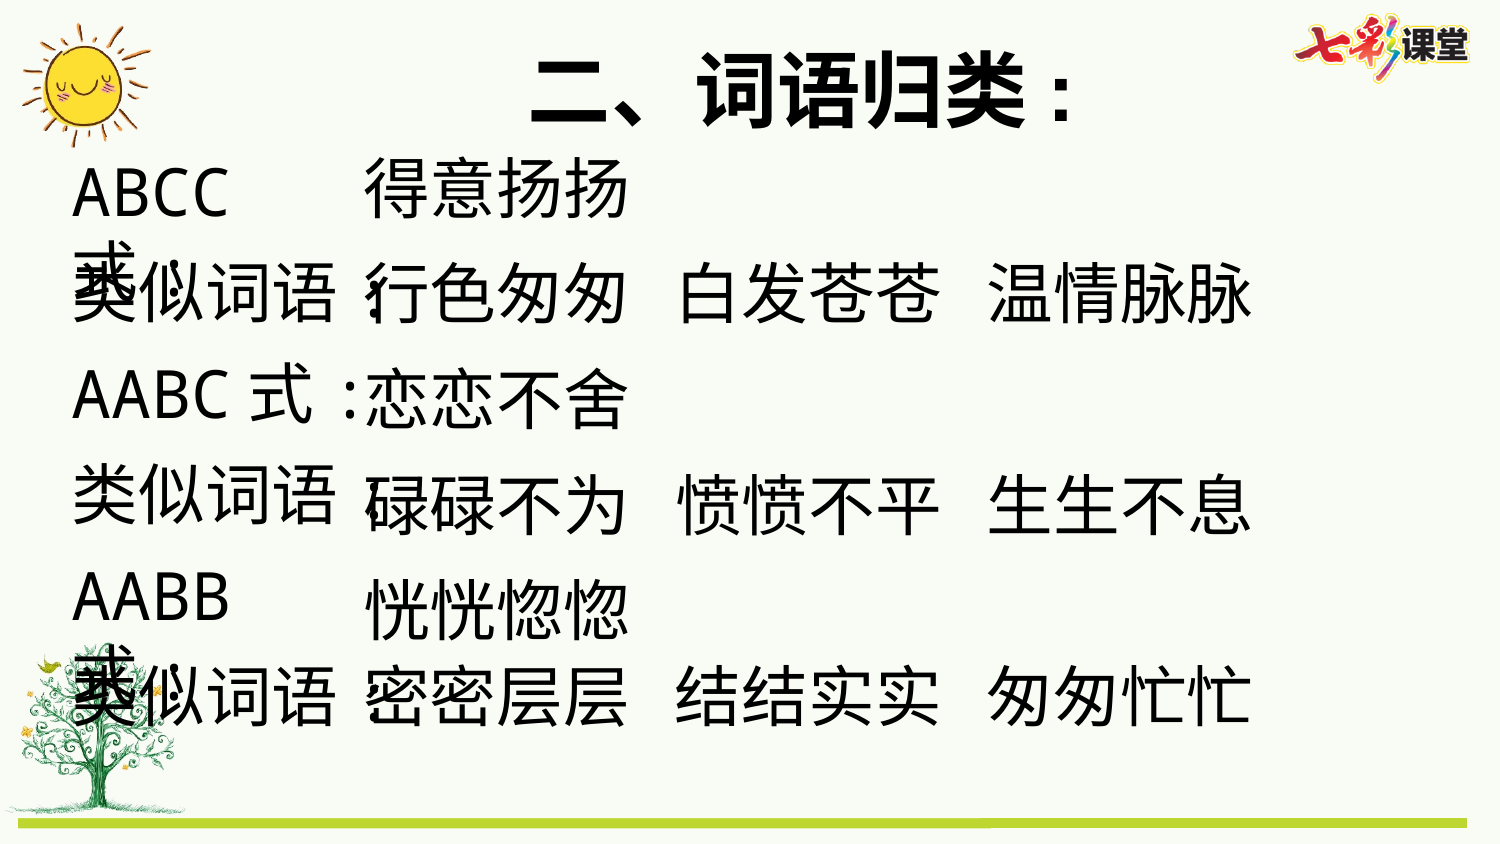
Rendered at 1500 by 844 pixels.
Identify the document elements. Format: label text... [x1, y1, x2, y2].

picture [1291, 9, 1472, 87]
picture [0, 0, 173, 172]
text_box 密密层层 结结实实 匆匆忙忙 [348, 647, 1474, 742]
text_box 恍恍惚惚 [374, 561, 705, 647]
text_box 碌碌不为 愤愤不平 生生不息 [348, 456, 1500, 551]
text_box AABC式: [56, 344, 591, 440]
text_box 类似词语: [56, 647, 992, 743]
text_box 得意扬扬 [348, 139, 705, 234]
text_box 行色匆匆 白发苍苍 温情脉脉 [348, 244, 1448, 340]
picture [0, 608, 1467, 844]
text_box 二、词语归类: [513, 30, 1299, 146]
text_box ABCC式: [56, 142, 347, 243]
text_box AABB式: [56, 546, 374, 647]
text_box 类似词语: [56, 445, 446, 541]
text_box 类似词语: [56, 243, 446, 338]
text_box 恋恋不舍 [348, 350, 705, 446]
